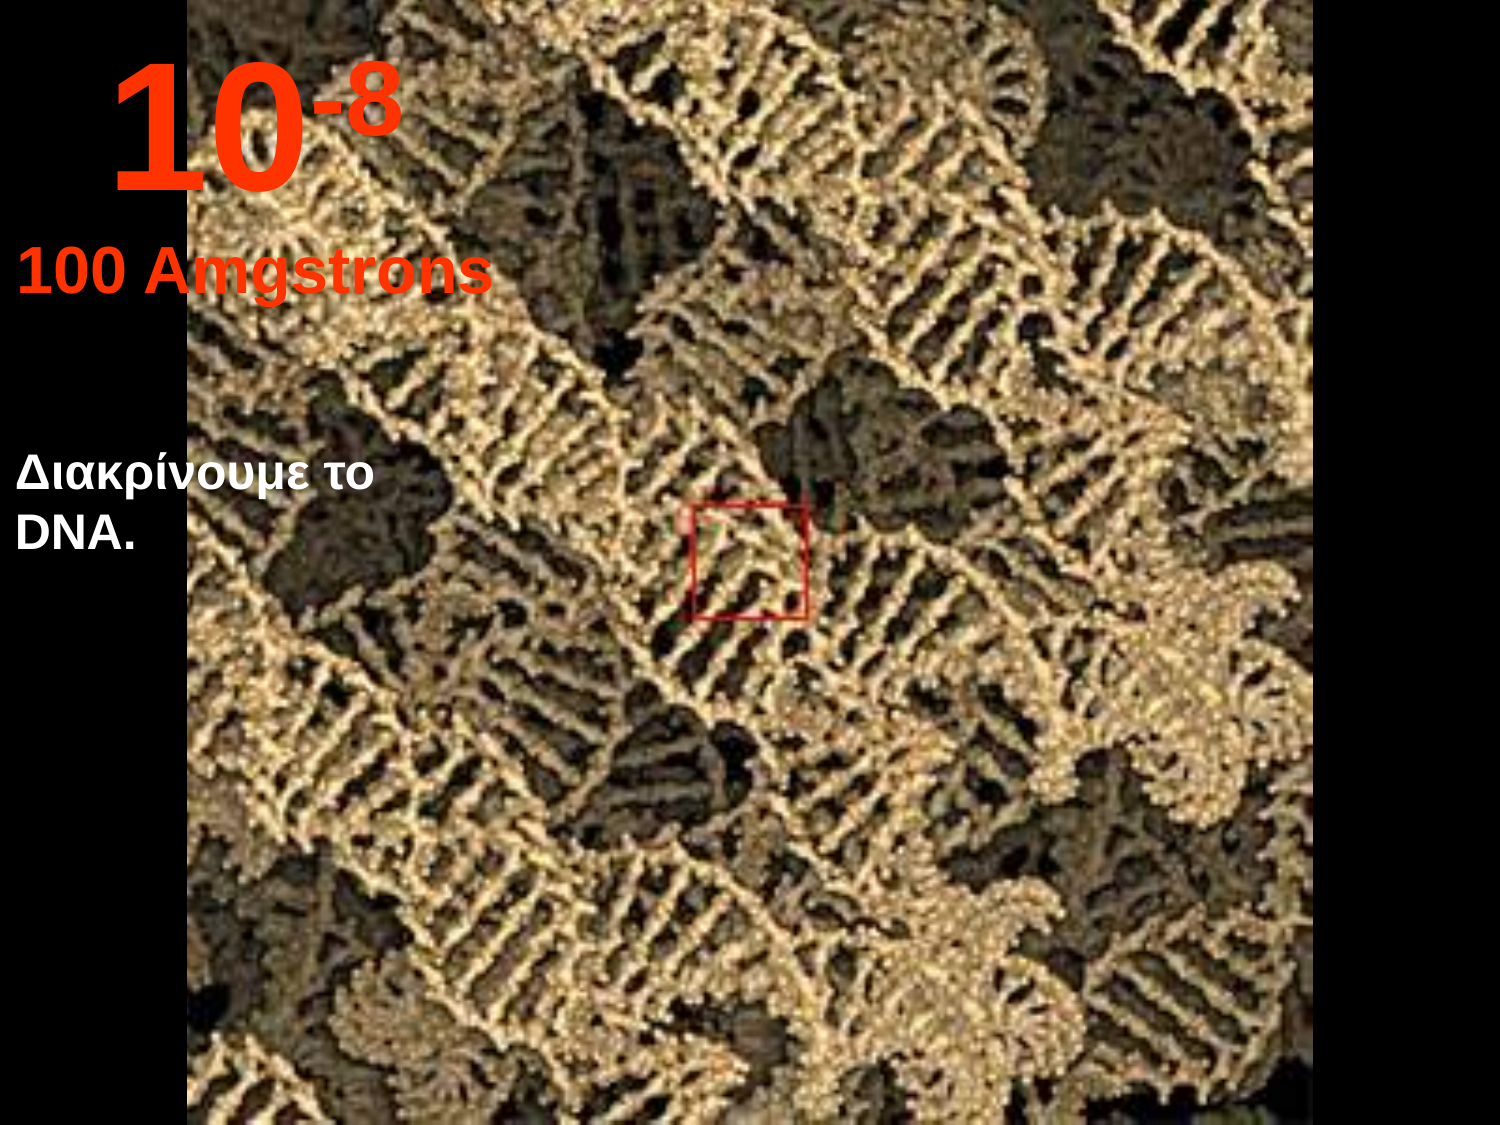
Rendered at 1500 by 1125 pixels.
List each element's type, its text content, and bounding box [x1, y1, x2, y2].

picture [187, 0, 1313, 1125]
text_box Διακρίνουμε το DNA. [0, 432, 182, 653]
text_box 10-8 100 Amgstrons [1, 0, 185, 315]
